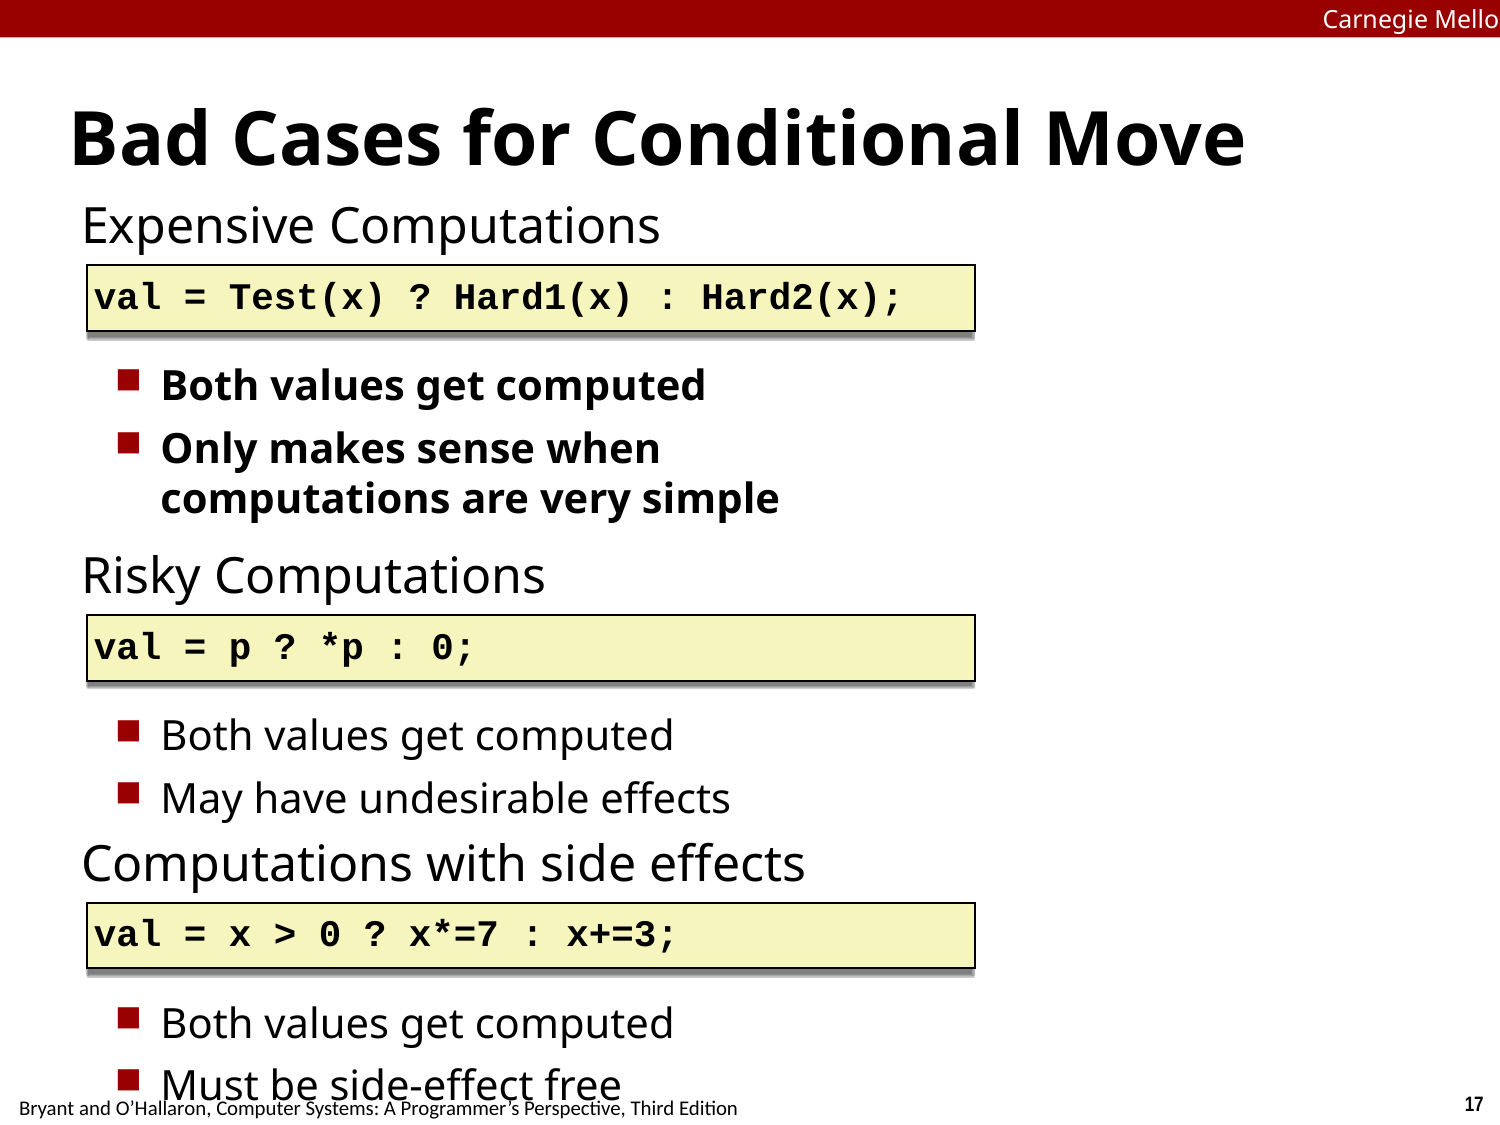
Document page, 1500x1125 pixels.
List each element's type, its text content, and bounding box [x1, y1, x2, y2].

list Both values get computed Only makes sense when computations are very simple [112, 352, 888, 454]
text_box Carnegie Mellon [1322, 3, 1500, 33]
text_box Computations with side effects [75, 825, 850, 898]
text_box [0, 0, 1500, 38]
text_box Both values get computed May have undesirable effects [112, 702, 888, 803]
text_box Expensive Computations [75, 230, 850, 261]
text_box Risky Computations [75, 537, 850, 611]
text_box val = x > 0 ? x*=7 : x+=3; [87, 902, 975, 969]
text_box val = p ? *p : 0; [87, 615, 975, 681]
title Bad Cases for Conditional Move [62, 41, 1438, 230]
text_box val = Test(x) ? Hard1(x) : Hard2(x); [87, 265, 975, 331]
text_box Both values get computed Must be side-effect free [112, 990, 888, 1091]
